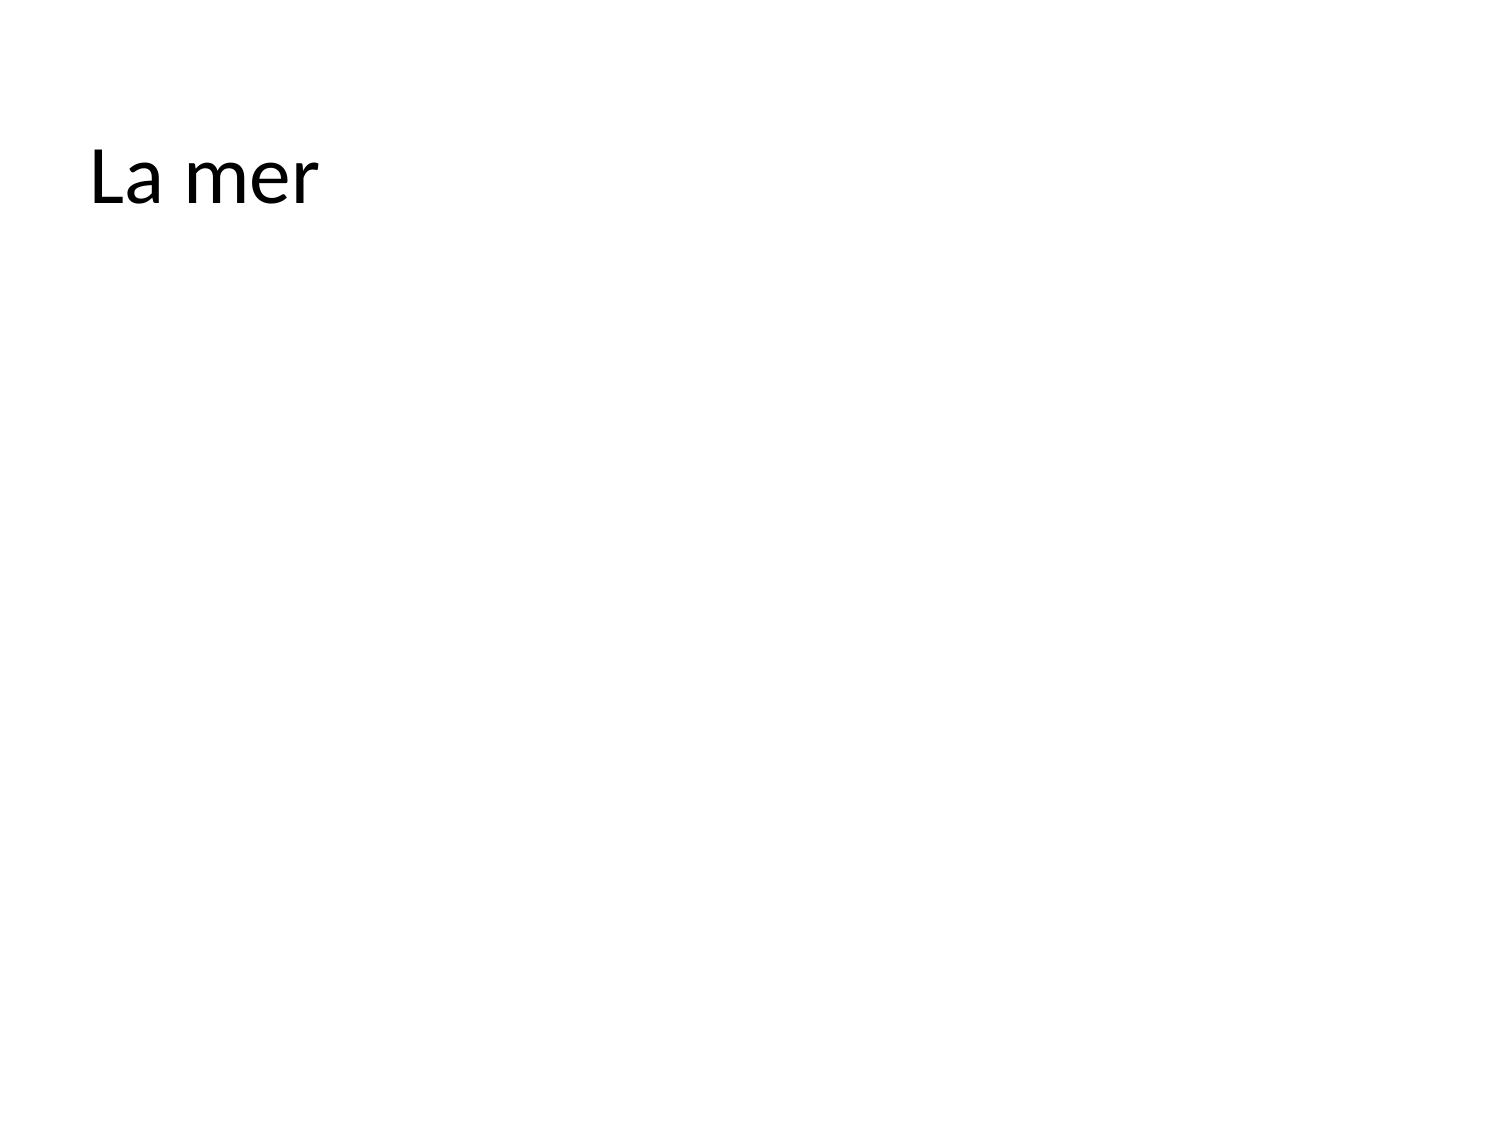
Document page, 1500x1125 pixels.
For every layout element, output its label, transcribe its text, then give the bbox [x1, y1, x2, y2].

text_box La mer [75, 112, 1388, 328]
